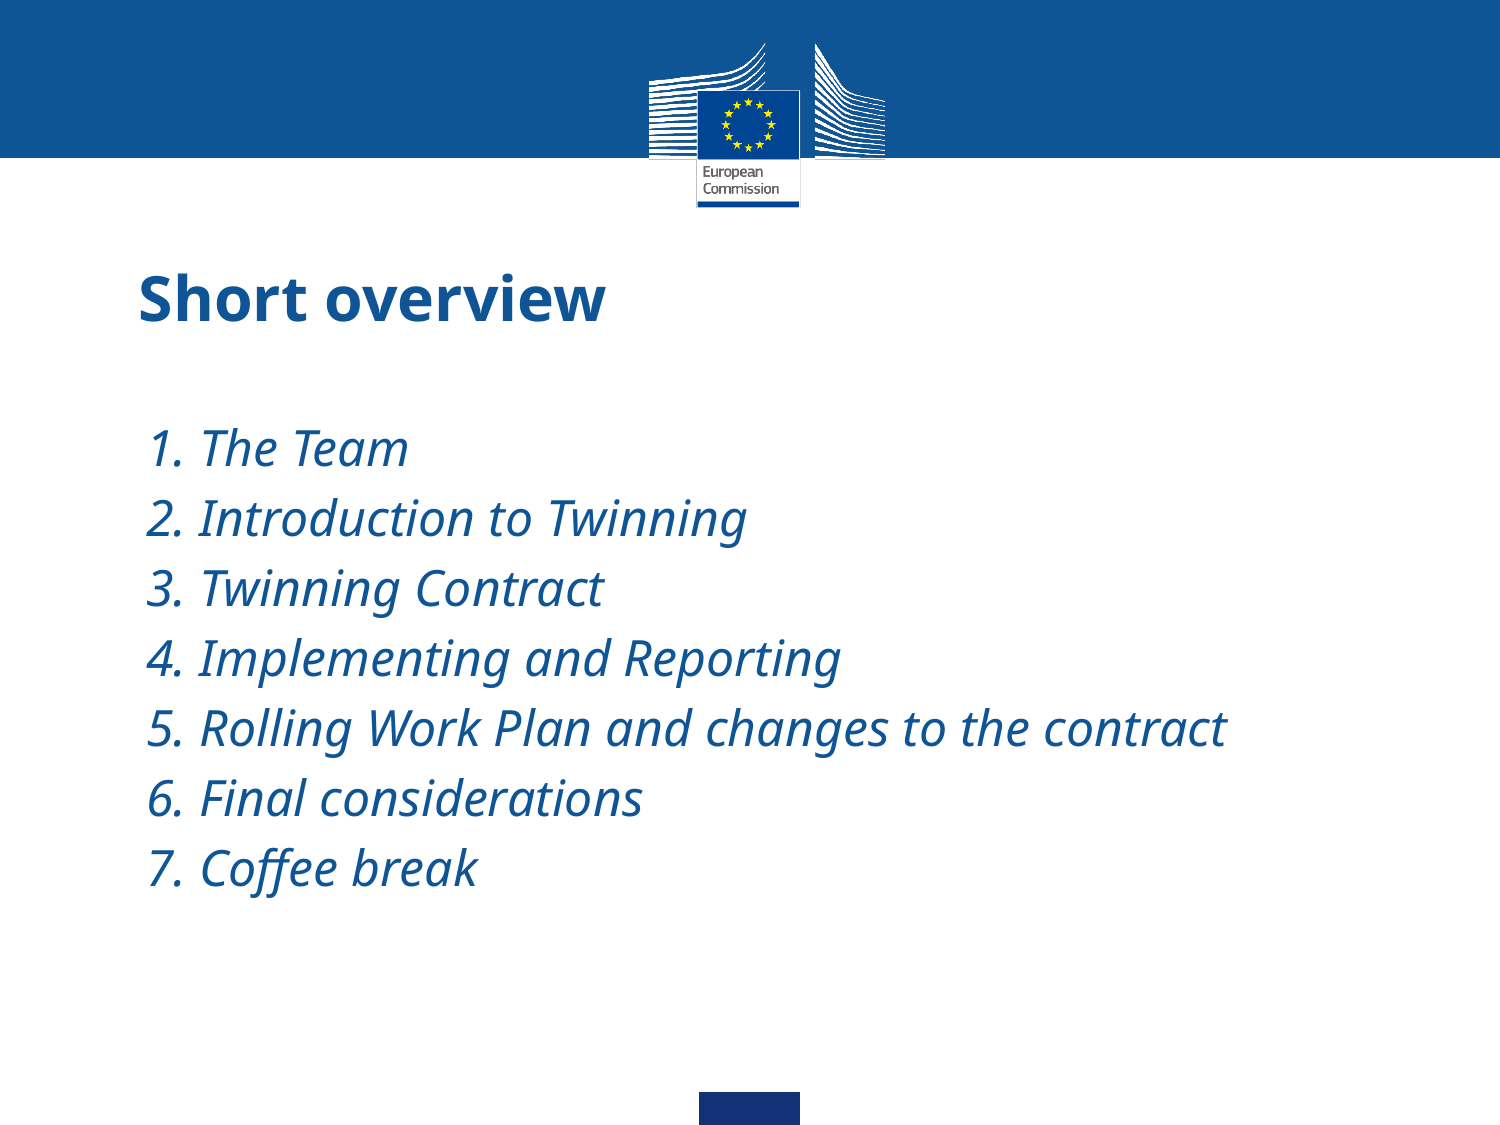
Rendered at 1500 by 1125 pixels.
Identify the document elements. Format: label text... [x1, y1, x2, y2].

picture [649, 42, 885, 208]
list 1. The Team 2. Introduction to Twinning 3. Twinning Contract 4. Implementing and Reporting 5. Rolling Work Plan and changes to the contract 6. Final considerations 7. Coffee break [75, 408, 1425, 988]
title Short overview [64, 219, 1415, 374]
